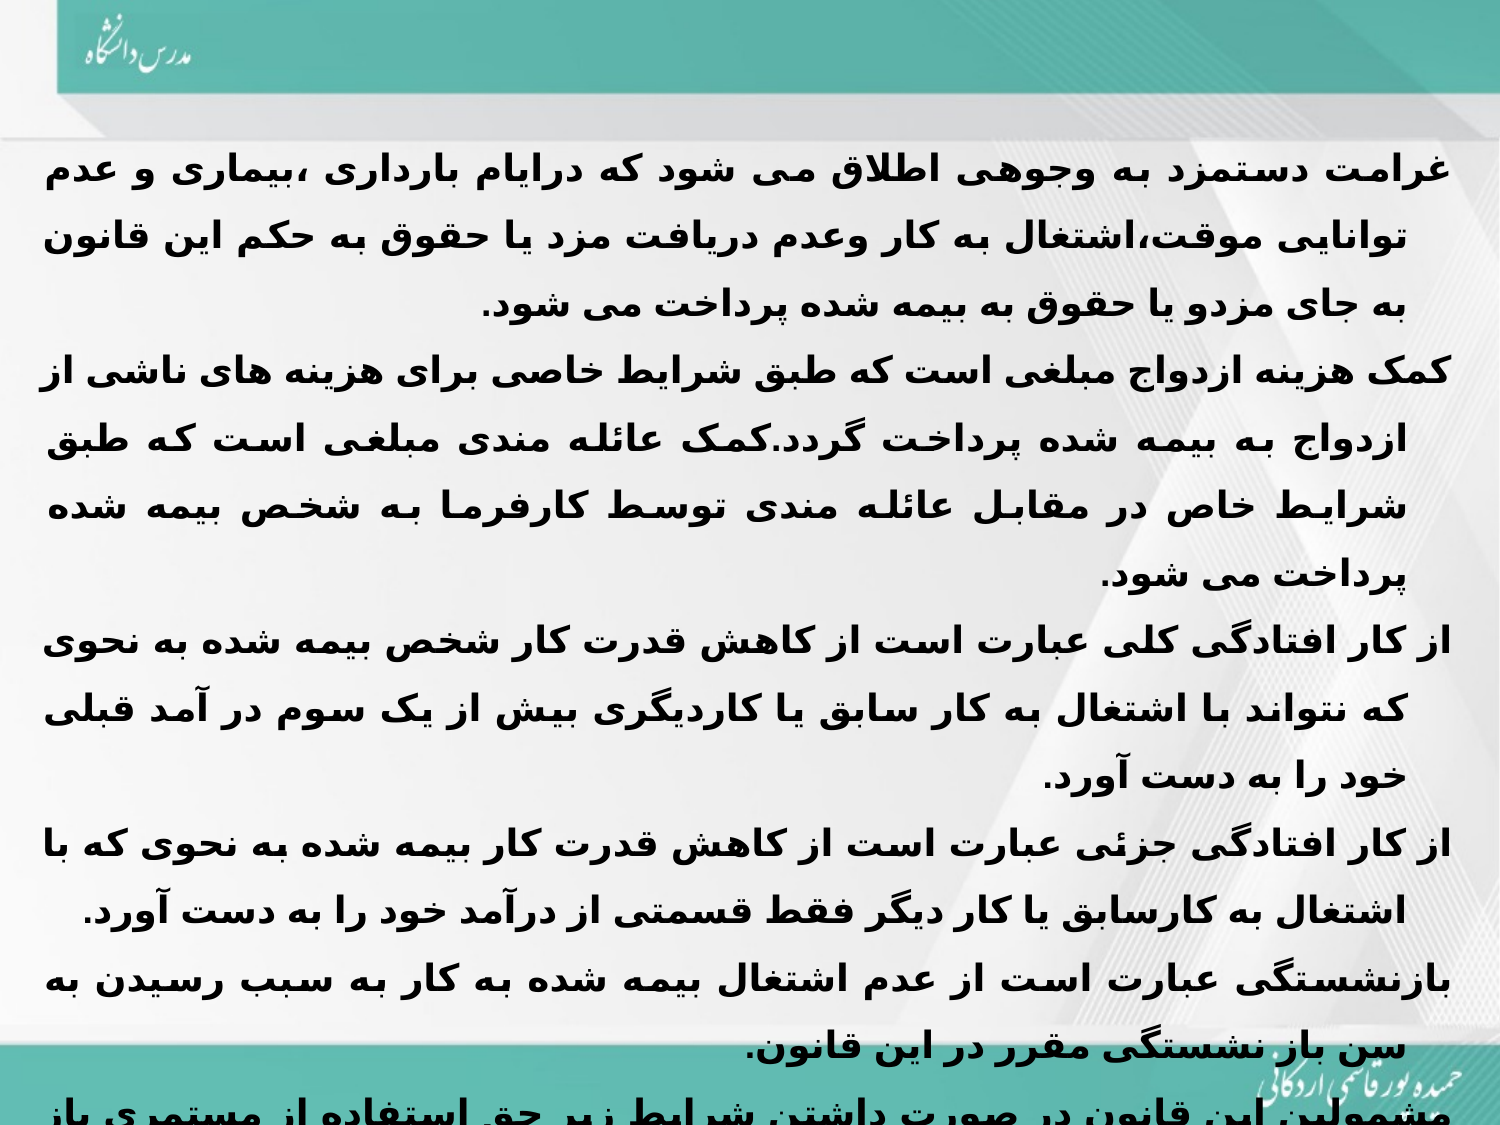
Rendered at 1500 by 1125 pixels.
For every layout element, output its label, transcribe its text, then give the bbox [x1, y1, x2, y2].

picture [0, 0, 1500, 1125]
text_box غرامت دستمزد به وجوهی اطلاق می شود که درایام بارداری ،بیماری و عدم توانایی موقت،اشتغال به کار وعدم دریافت مزد یا حقوق به حکم این قانون به جای مزدو یا حقوق به بیمه شده پرداخت می شود. کمک هزینه ازدواج مبلغی است که طبق شرایط خاصی برای هزینه های ناشی از ازدواج به بیمه شده پرداخت گردد.کمک عائله مندی مبلغی است که طبق شرایط خاص در مقابل عائله مندی توسط کارفرما به شخص بیمه شده پرداخت می شود. از کار افتادگی کلی عبارت است از کاهش قدرت کار شخص بیمه شده به نحوی که نتواند با اشتغال به کار سابق یا کاردیگری بیش از یک سوم در آمد قبلی خود را به دست آورد. از کار افتادگی جزئی عبارت است از کاهش قدرت کار بیمه شده به نحوی که با اشتغال به کارسابق یا کار دیگر فقط قسمتی از درآمد خود را به دست آورد. بازنشستگی عبارت است از عدم اشتغال بیمه شده به کار به سبب رسیدن به سن باز نشستگی مقرر در این قانون. مشمولین این قانون در صورت داشتن شرایط زیر حق استفاده از مستمری باز نشستگی را خواهند داشت: [25, 113, 1500, 1125]
